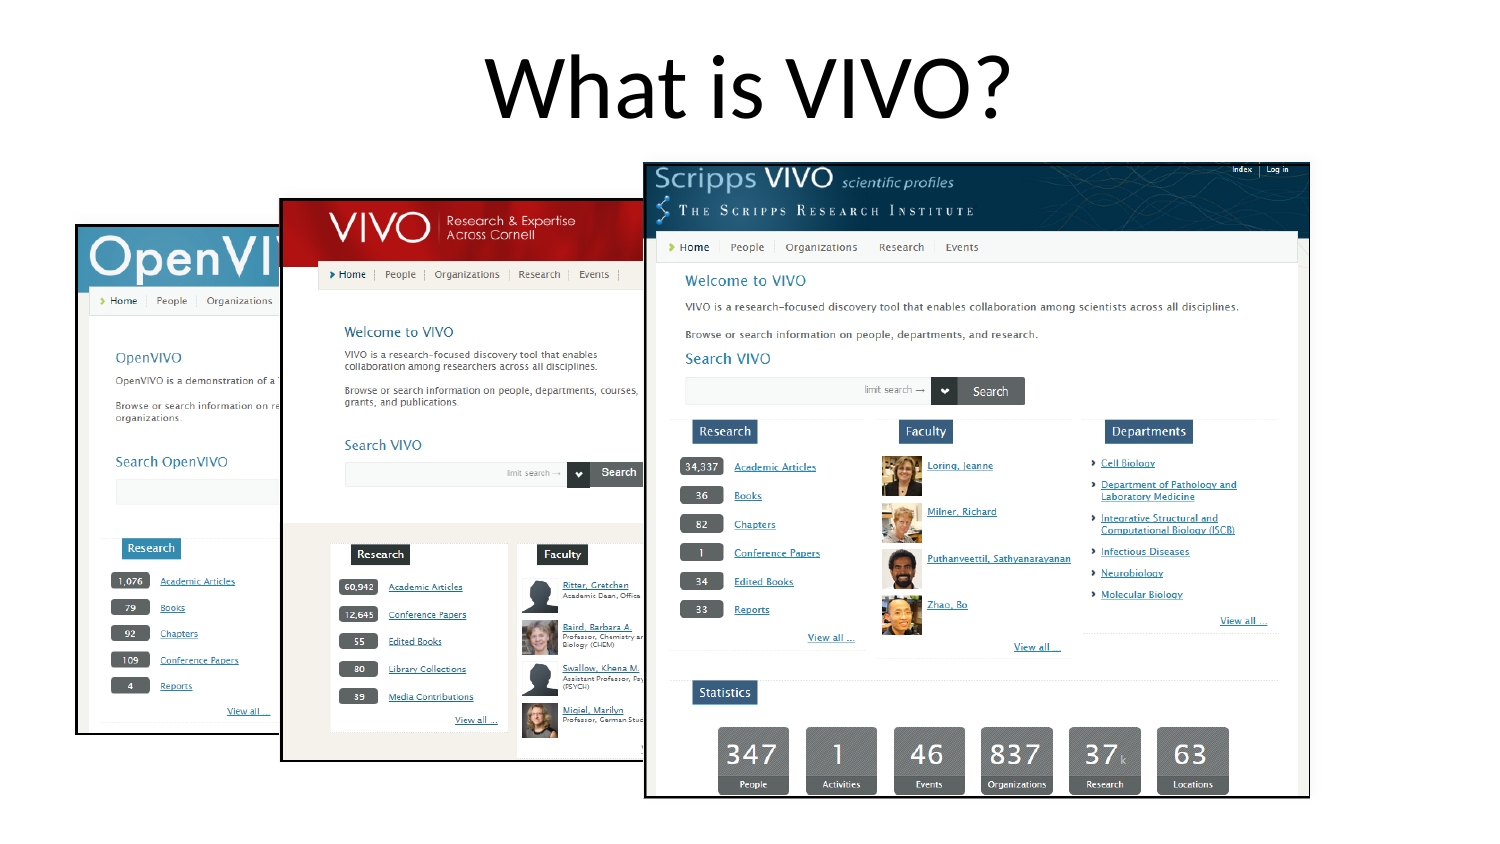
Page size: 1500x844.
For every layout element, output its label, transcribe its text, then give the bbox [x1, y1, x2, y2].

title What is VIVO? [0, 35, 1500, 129]
picture [1041, 162, 1059, 169]
picture [74, 162, 1310, 800]
